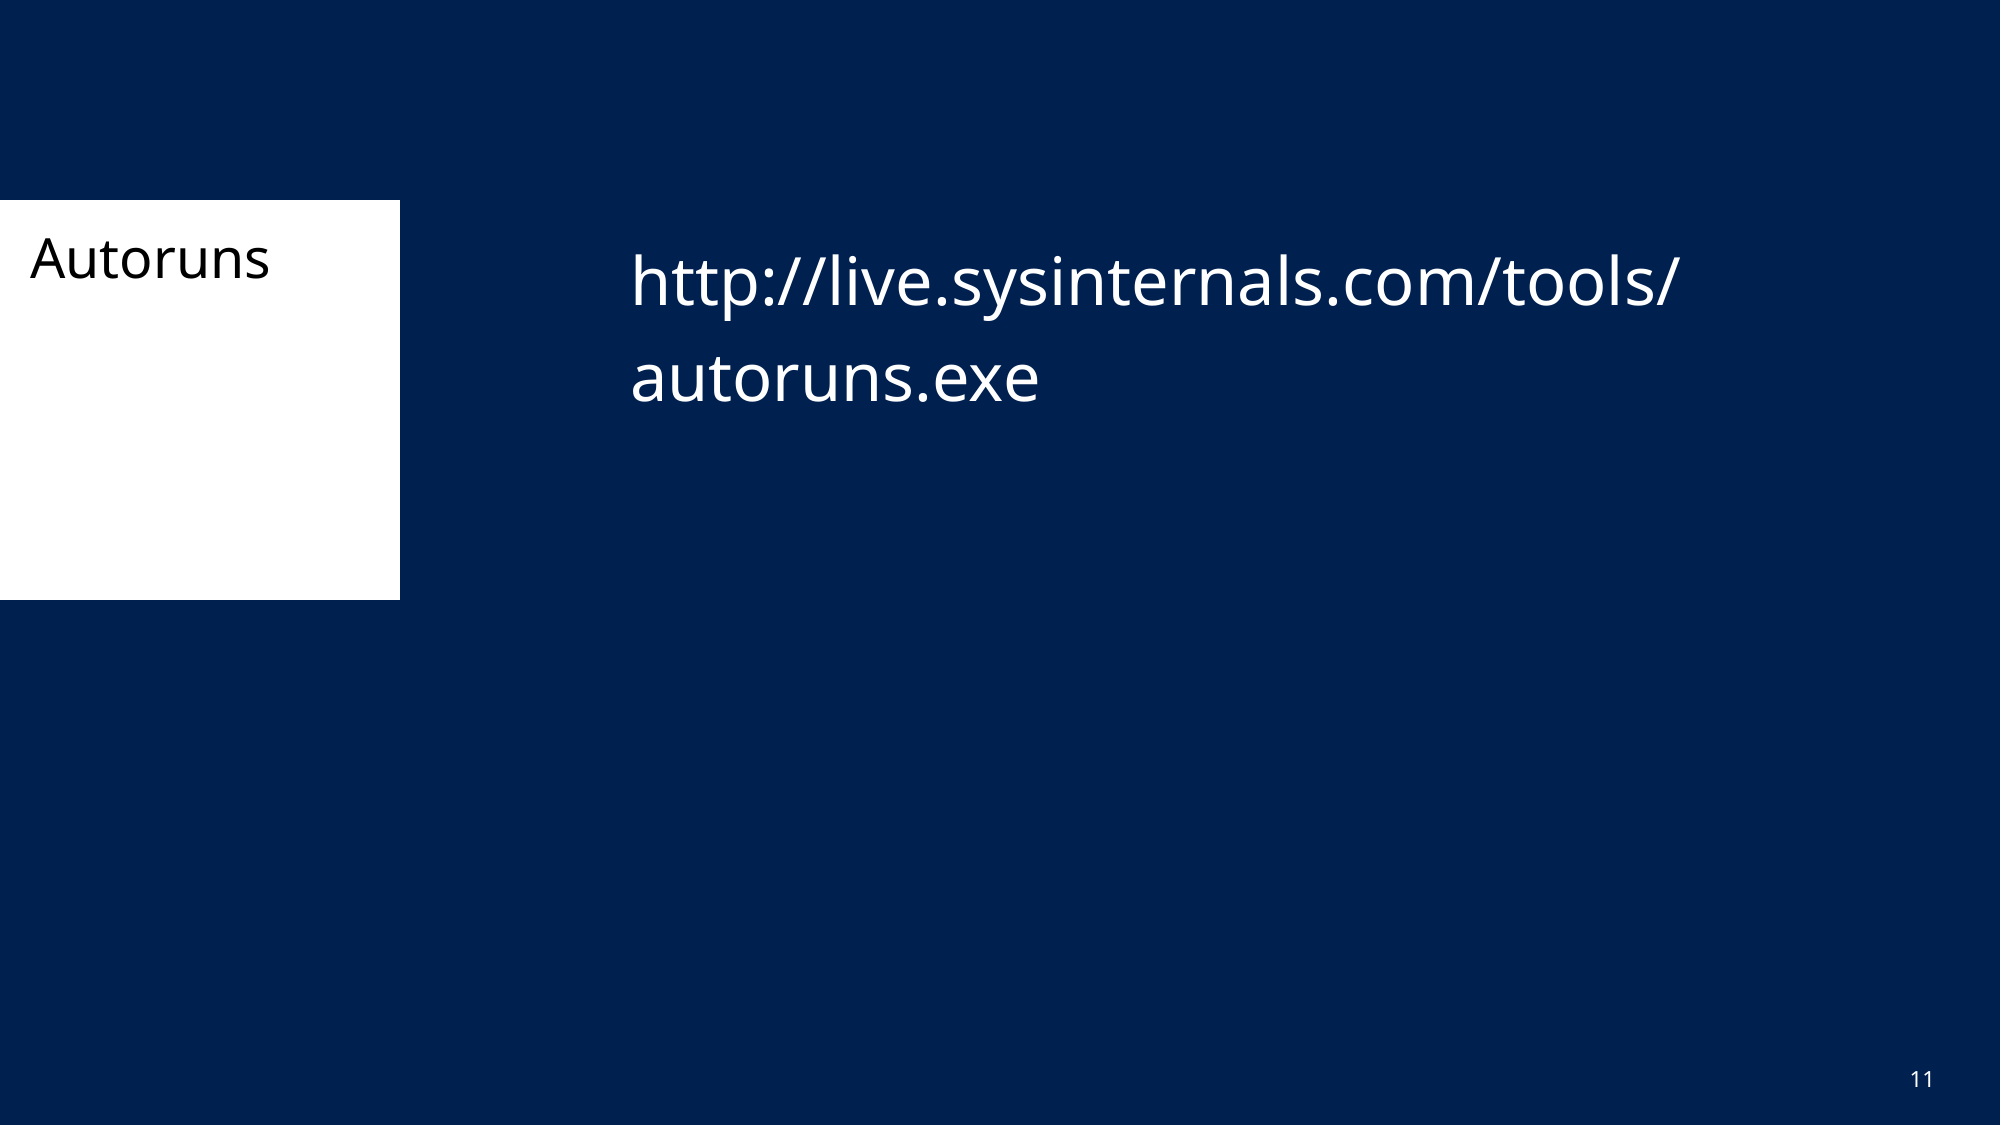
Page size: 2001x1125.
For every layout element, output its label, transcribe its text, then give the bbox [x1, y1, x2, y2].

list http://live.sysinternals.com/tools/autoruns.exe [600, 200, 1950, 1000]
slide_number 11 [1483, 1042, 1950, 1103]
title Autoruns [0, 200, 400, 600]
